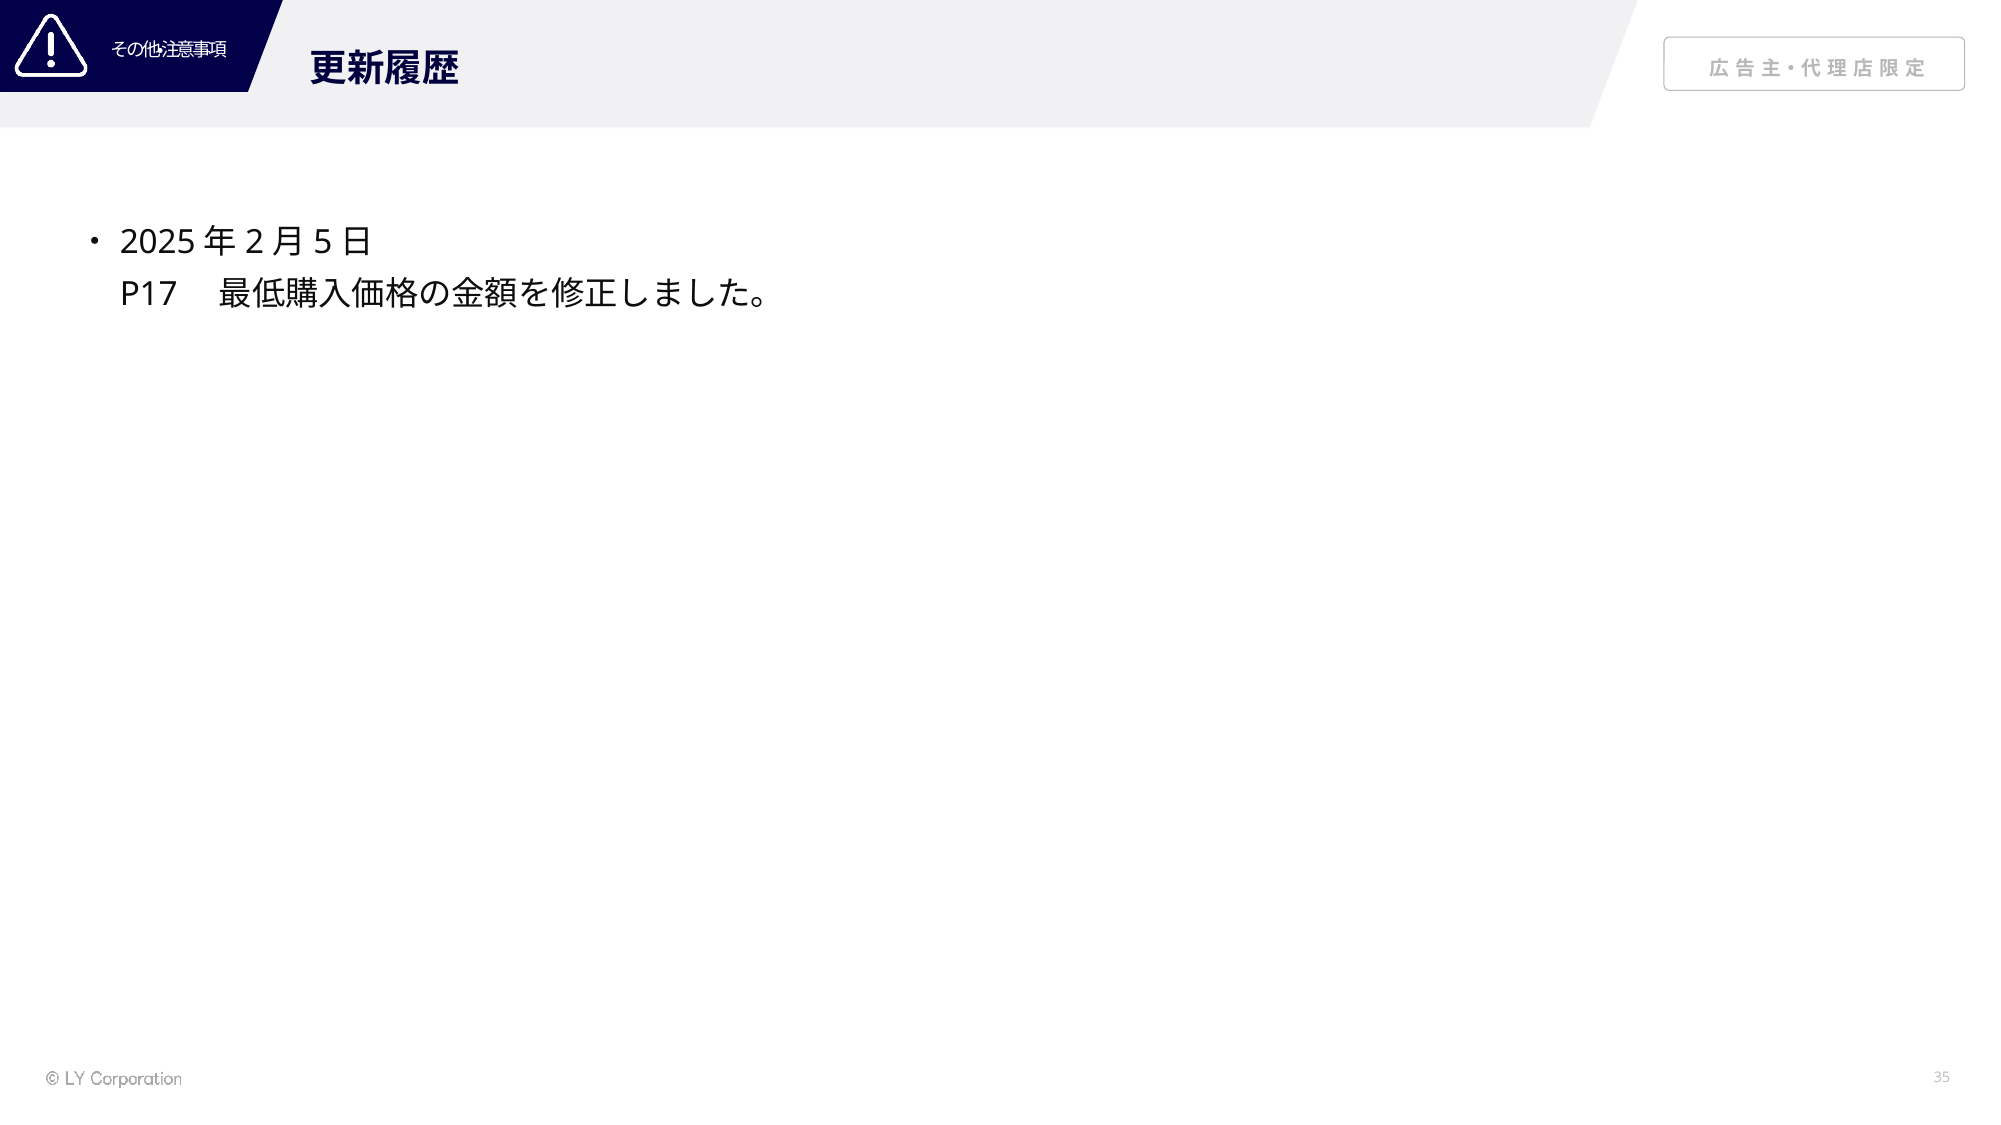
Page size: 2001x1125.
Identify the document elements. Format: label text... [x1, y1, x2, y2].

picture [9, 5, 92, 87]
list その他・注意事項 [97, 13, 240, 81]
picture [46, 1071, 181, 1088]
text_box ・2025年2月5日 P17 最低購入価格の金額を修正しました。 [78, 207, 1928, 364]
list 更新履歴 [309, 41, 1645, 97]
